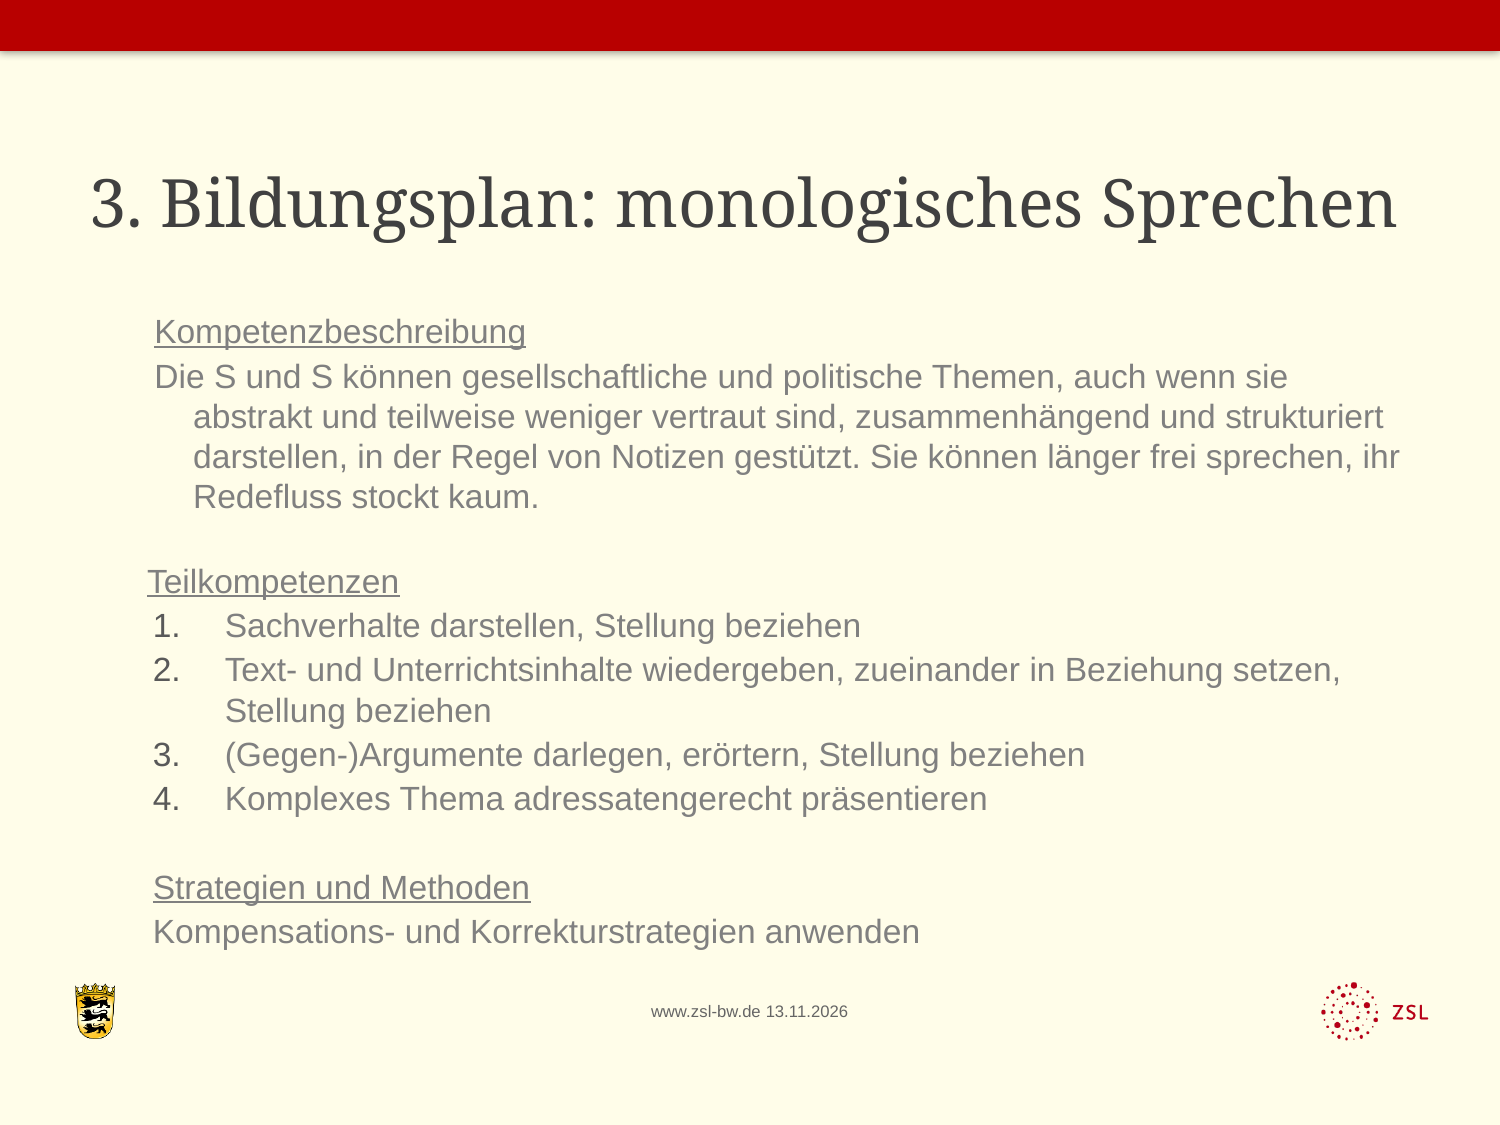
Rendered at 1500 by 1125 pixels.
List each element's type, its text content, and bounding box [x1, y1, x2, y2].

title 3. Bildungsplan: monologisches Sprechen [75, 113, 1425, 289]
picture [73, 981, 117, 1041]
picture [1320, 981, 1429, 1041]
list Kompetenzbeschreibung Die S und S können gesellschaftliche und politische Themen, auch wenn sie abstrakt und teilweise weniger vertraut sind, zusammenhängend und strukturiert darstellen, in der Regel von Notizen gestützt. Sie können länger frei sprechen, ihr Redefluss stockt kaum. Teilkompetenzen Sachverhalte darstellen, Stellung beziehen Text- und Unterrichtsinhalte wiedergeben, zueinander in Beziehung setzen, Stellung beziehen (Gegen-)Argumente darlegen, erörtern, Stellung beziehen Komplexes Thema adressatengerecht präsentieren Strategien und Methoden Kompensations- und Korrekturstrategien anwenden [75, 302, 1425, 965]
